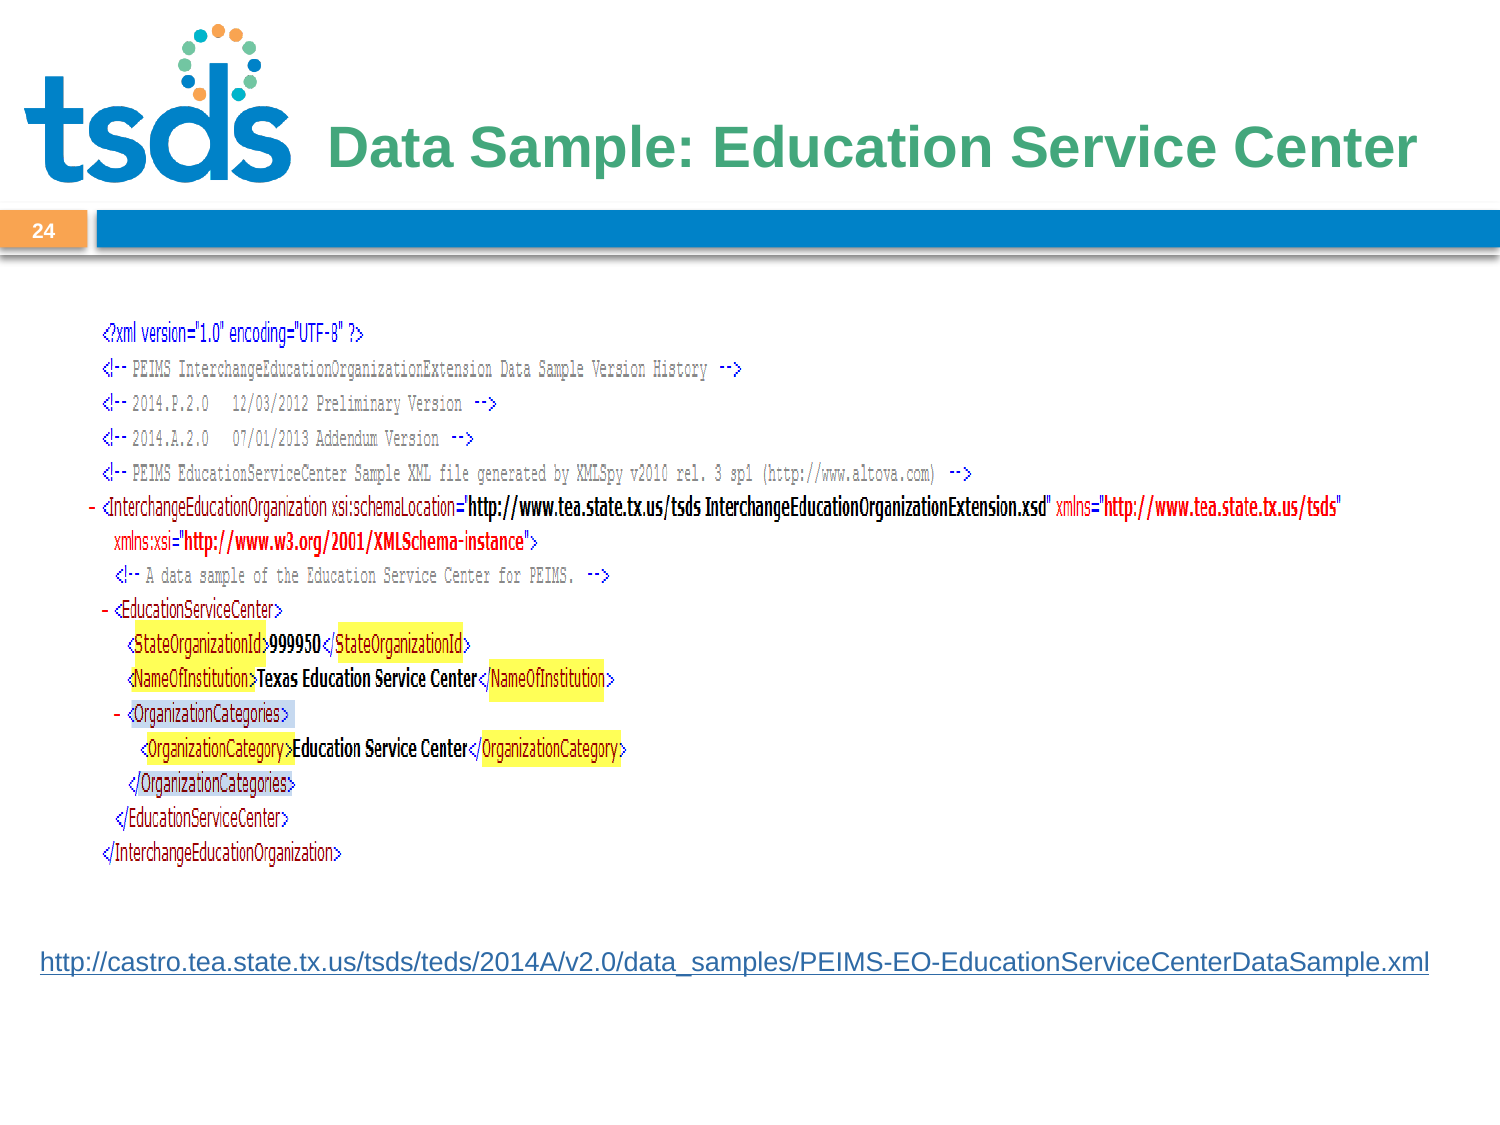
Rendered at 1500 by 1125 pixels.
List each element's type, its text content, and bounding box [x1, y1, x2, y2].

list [87, 287, 1426, 913]
text_box http://castro.tea.state.tx.us/tsds/teds/2014A/v2.0/data_samples/PEIMS-EO-EducationServiceCenterDataSample.xml [24, 937, 1475, 985]
slide_number 23 [0, 210, 88, 251]
title Data Sample: Education Service Center [312, 75, 1438, 213]
picture [24, 24, 291, 191]
